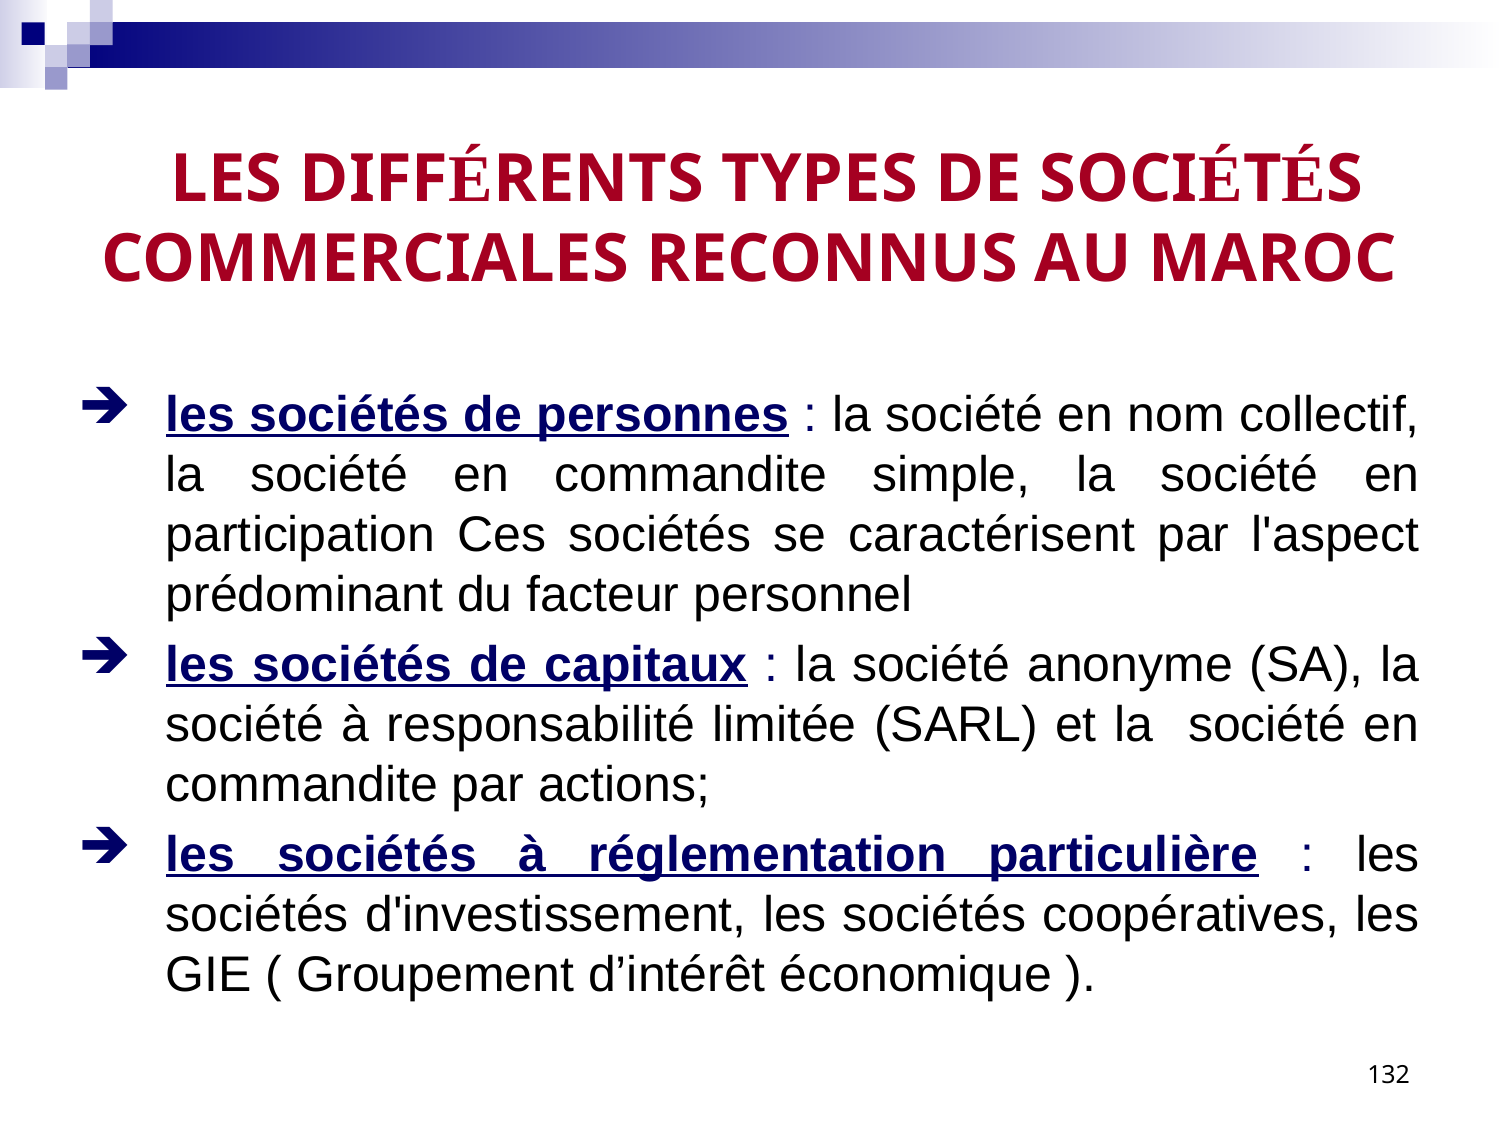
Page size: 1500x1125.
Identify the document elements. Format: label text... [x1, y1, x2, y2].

list les sociétés de personnes : la société en nom collectif, la société en commandite simple, la société en participation Ces sociétés se caractérisent par l'aspect prédominant du facteur personnel les sociétés de capitaux : la société anonyme (SA), la société à responsabilité limitée (SARL) et la société en commandite par actions; les sociétés à réglementation particulière : les sociétés d'investissement, les sociétés coopératives, les GIE ( Groupement d’intérêt économique ). [63, 373, 1436, 1012]
title LES DIFFÉRENTS TYPES DE SOCIÉTÉS COMMERCIALES RECONNUS AU MAROC [75, 101, 1459, 327]
slide_number 132 [1074, 1025, 1425, 1100]
